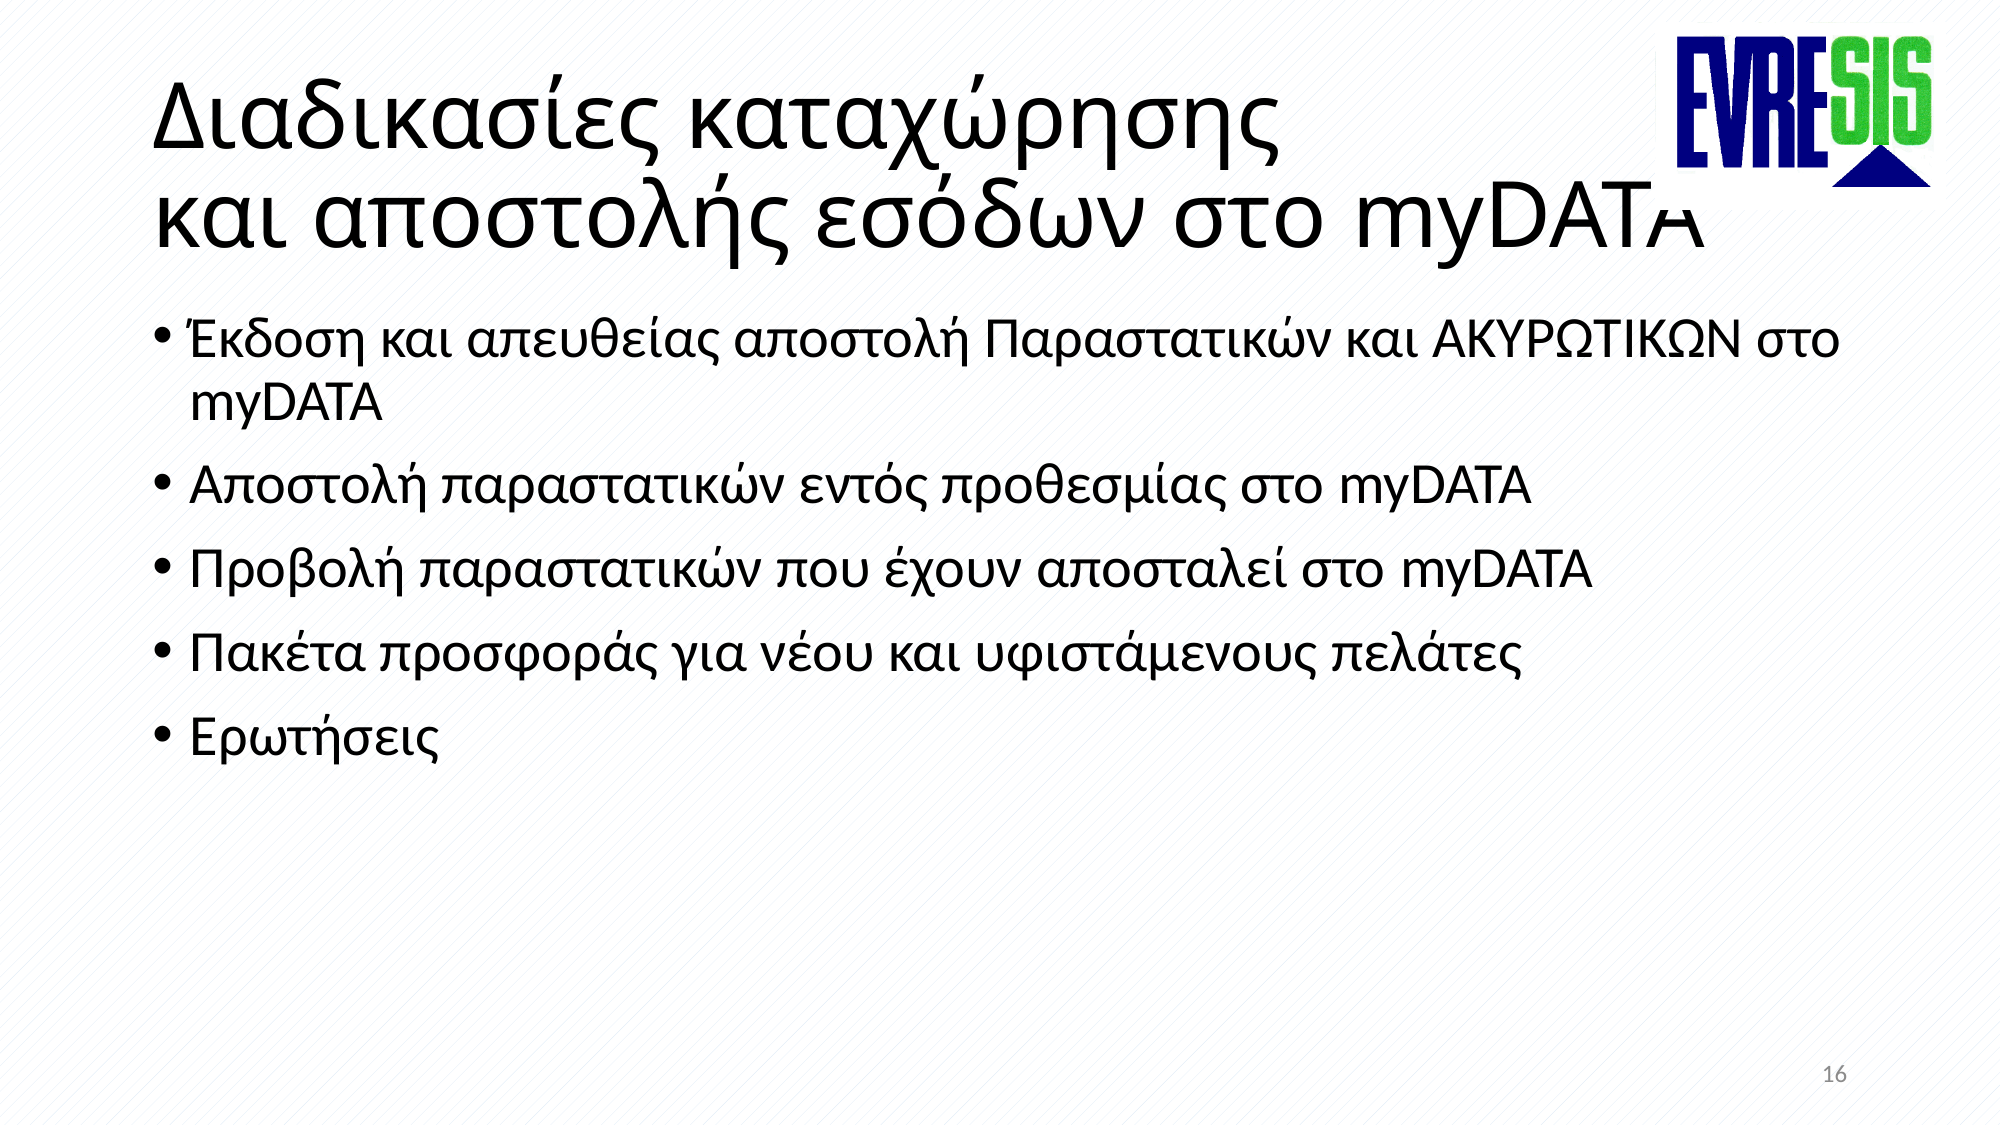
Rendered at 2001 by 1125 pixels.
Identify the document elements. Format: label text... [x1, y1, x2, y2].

slide_number 16 [1412, 1042, 1863, 1103]
picture [1655, 22, 1946, 210]
list Έκδοση και απευθείας αποστολή Παραστατικών και ΑΚΥΡΩΤΙΚΩΝ στο myDATA Αποστολή παραστατικών εντός προθεσμίας στο myDATA Προβολή παραστατικών που έχουν αποσταλεί στο myDATA Πακέτα προσφοράς για νέου και υφιστάμενους πελάτες Ερωτήσεις [137, 299, 1863, 1014]
title Διαδικασίες καταχώρησης και αποστολής εσόδων στο myDATA [137, 59, 1863, 278]
